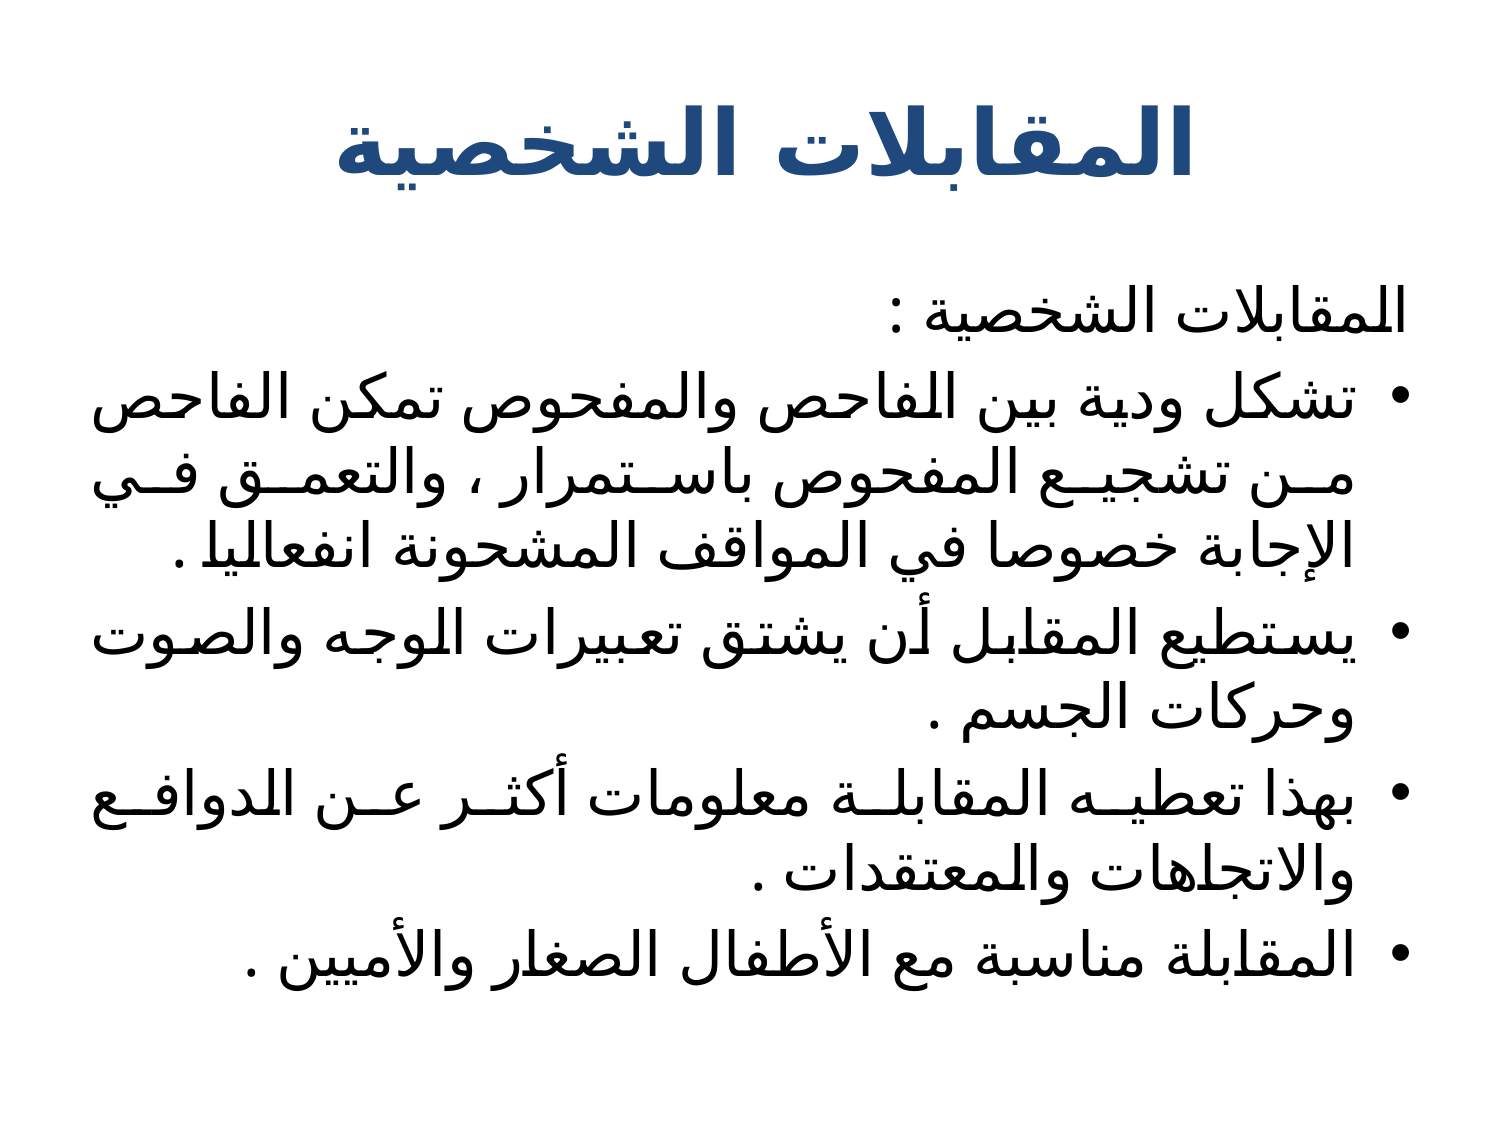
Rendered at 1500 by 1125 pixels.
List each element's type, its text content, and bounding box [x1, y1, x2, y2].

list المقابلات الشخصية : تشكل ودية بين الفاحص والمفحوص تمكن الفاحص من تشجيع المفحوص باستمرار ، والتعمق في الإجابة خصوصا في المواقف المشحونة انفعاليا . يستطيع المقابل أن يشتق تعبيرات الوجه والصوت وحركات الجسم . بهذا تعطيه المقابلة معلومات أكثر عن الدوافع والاتجاهات والمعتقدات . المقابلة مناسبة مع الأطفال الصغار والأميين . [75, 262, 1425, 1005]
title المقابلات الشخصية [75, 45, 1425, 233]
